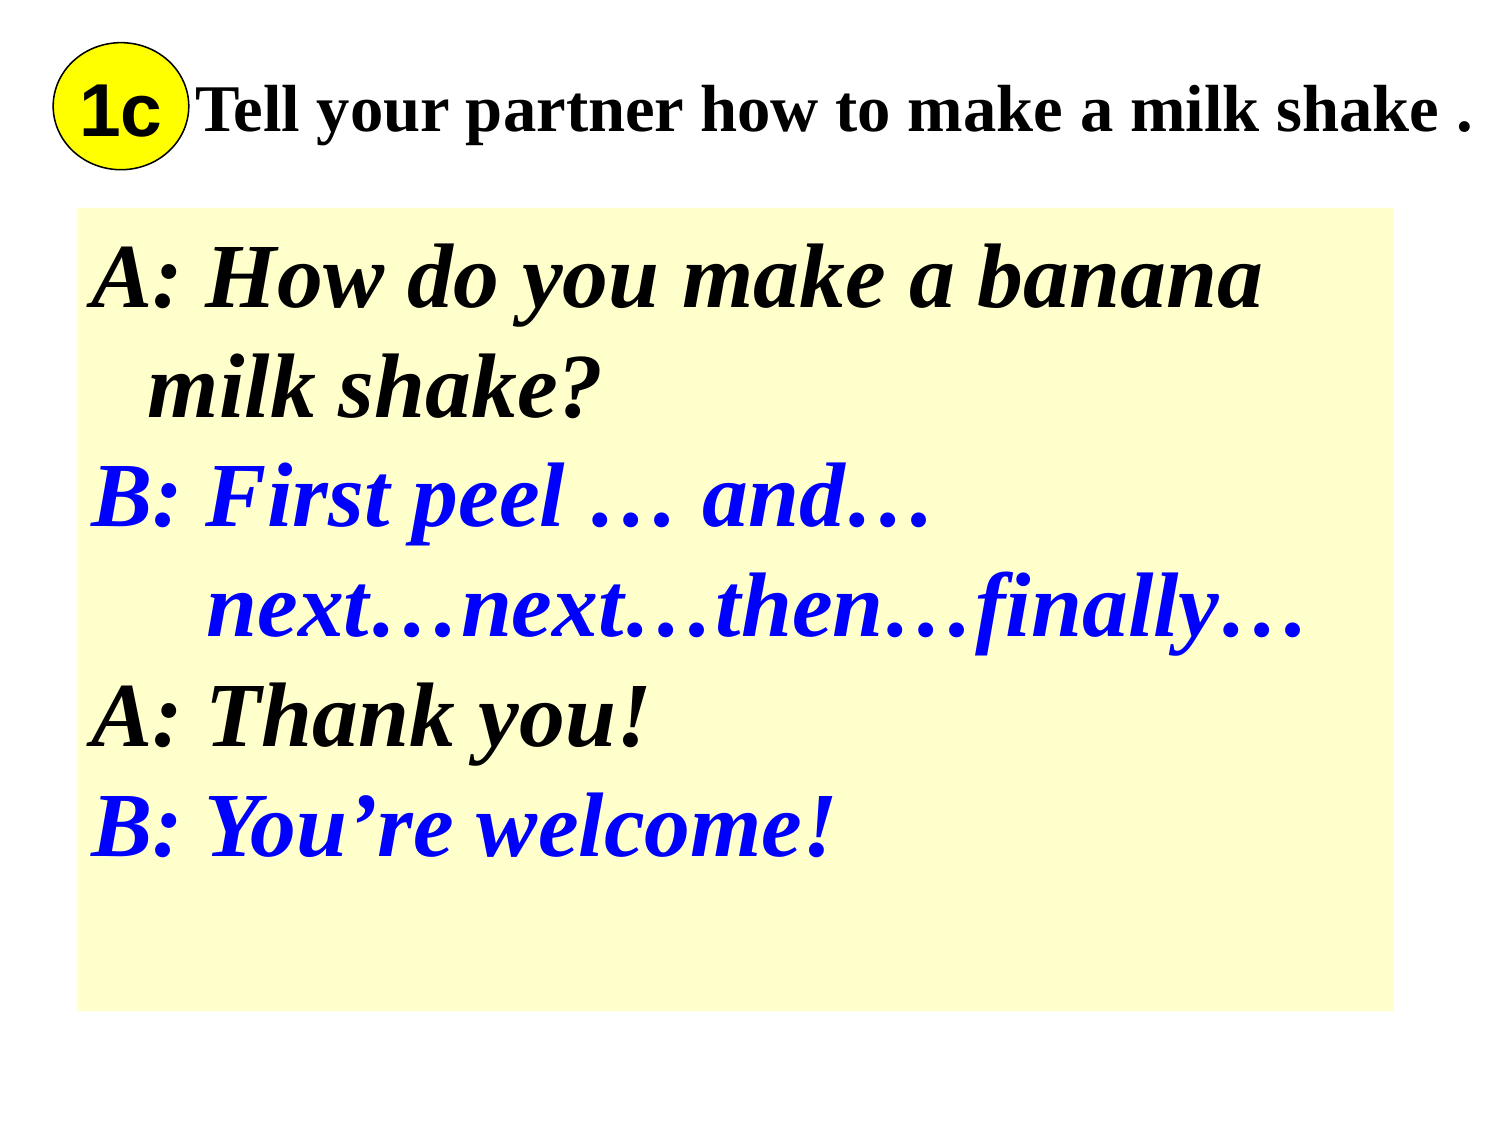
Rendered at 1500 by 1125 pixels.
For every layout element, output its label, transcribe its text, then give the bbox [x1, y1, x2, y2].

text_box 1c [53, 42, 189, 170]
text_box A: How do you make a banana milk shake? B: First peel … and… next…next…then…finally… A: Thank you! B: You’re welcome! [76, 207, 1394, 1012]
text_box Tell your partner how to make a milk shake . [123, 66, 1500, 185]
